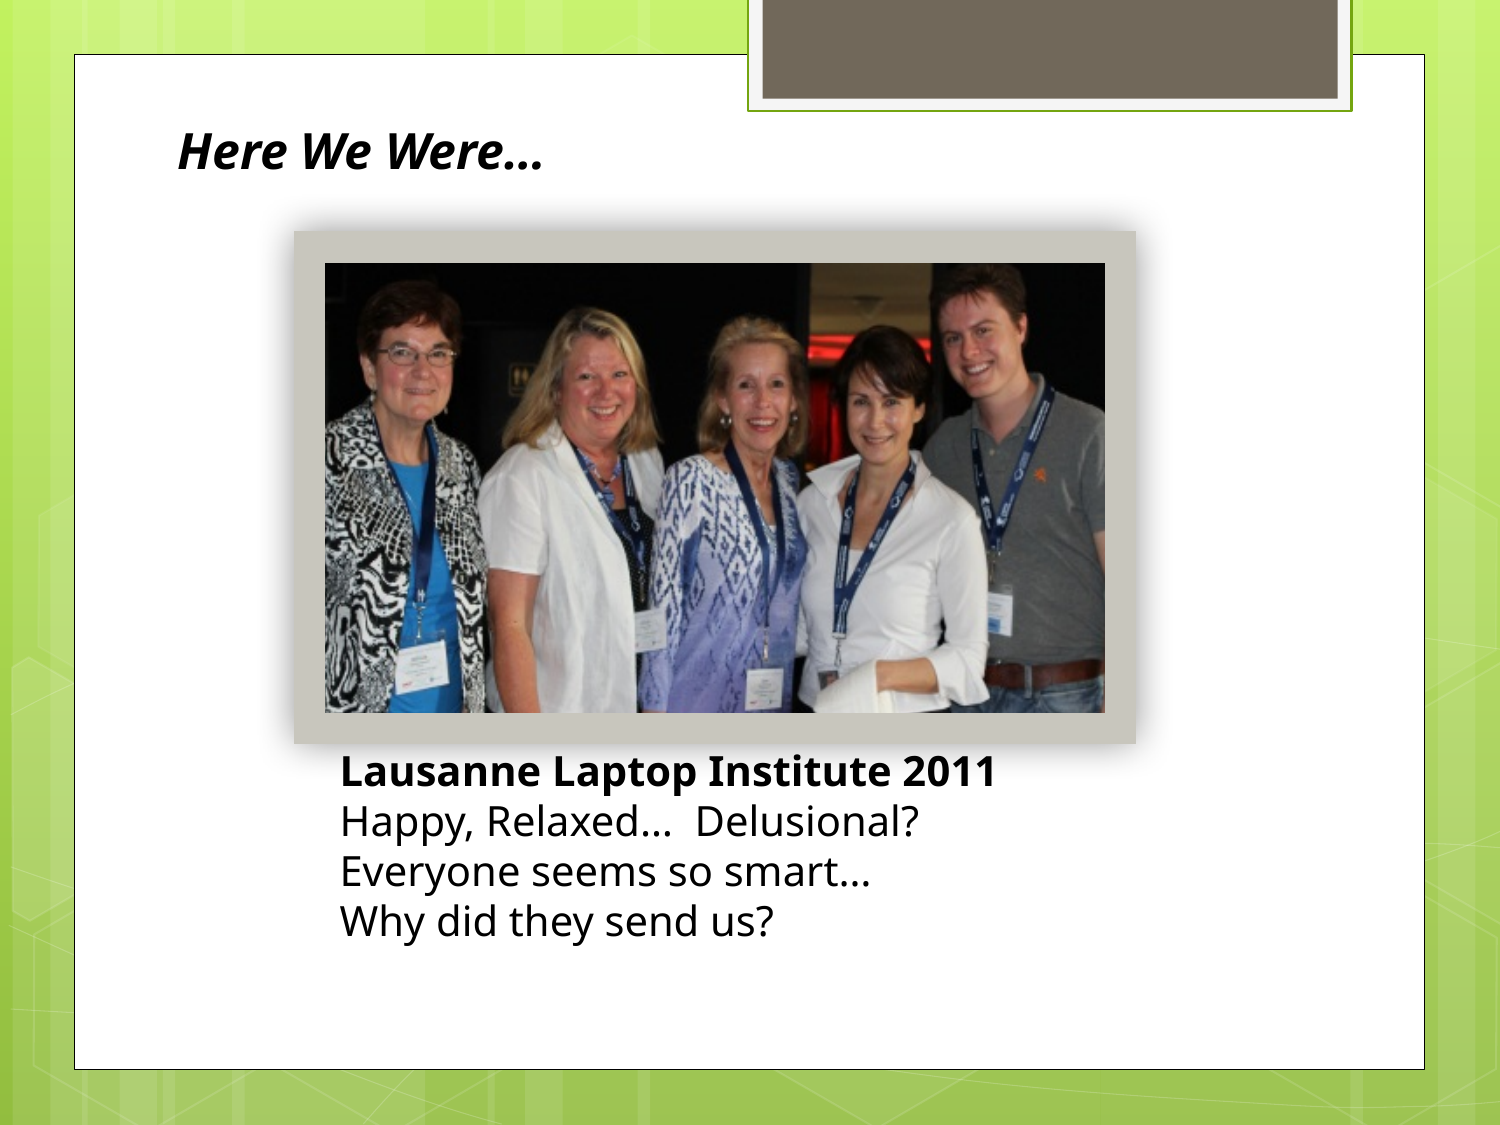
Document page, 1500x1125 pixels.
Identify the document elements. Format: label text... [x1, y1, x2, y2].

picture [324, 262, 1106, 713]
text_box Here We Were… [162, 112, 775, 188]
text_box Lausanne Laptop Institute 2011 Happy, Relaxed… Delusional? Everyone seems so smart… Why did they send us? [324, 737, 1373, 998]
